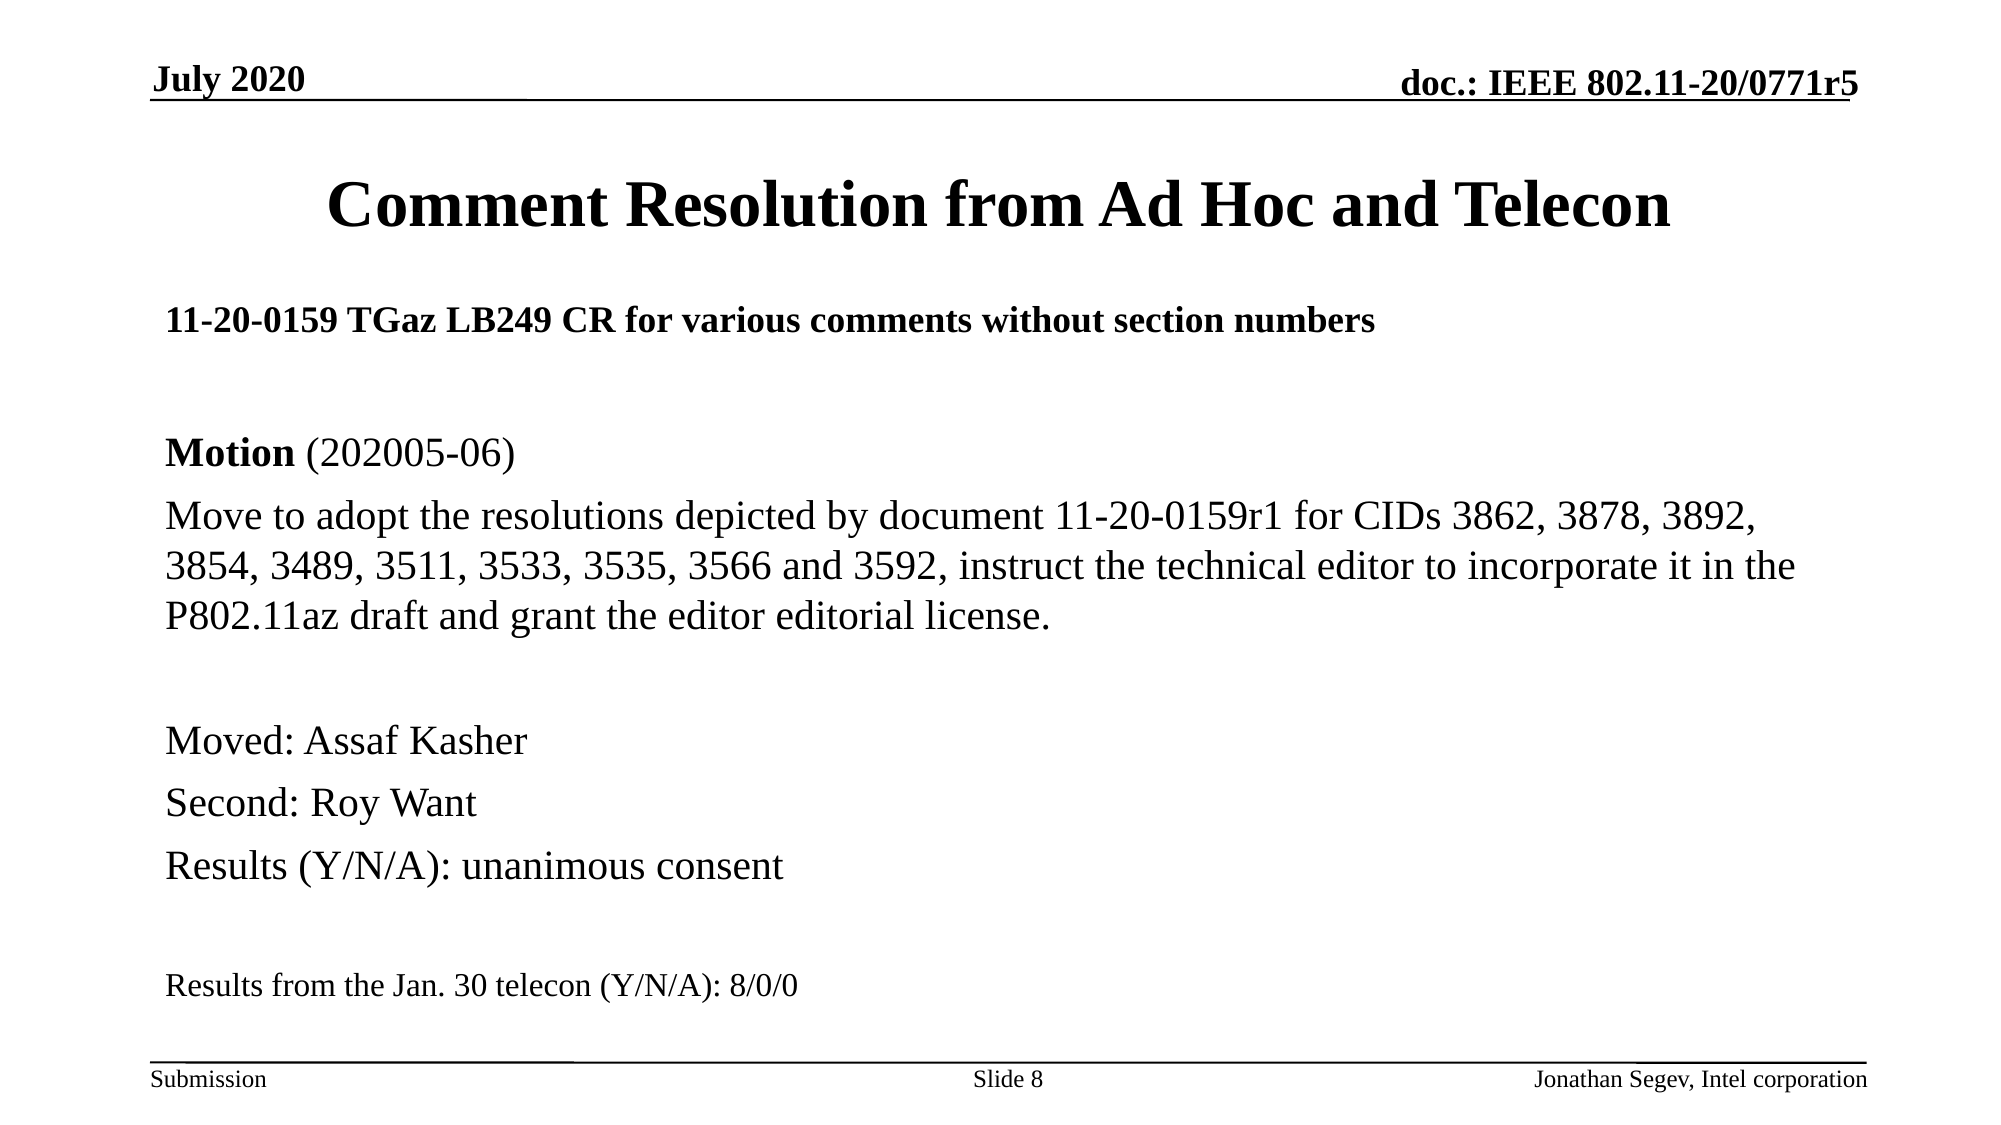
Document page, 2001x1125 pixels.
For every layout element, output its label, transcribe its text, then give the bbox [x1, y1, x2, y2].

title Comment Resolution from Ad Hoc and Telecon [149, 112, 1850, 286]
list 11-20-0159 TGaz LB249 CR for various comments without section numbers Motion (202005-06) Move to adopt the resolutions depicted by document 11-20-0159r1 for CIDs 3862, 3878, 3892, 3854, 3489, 3511, 3533, 3535, 3566 and 3592, instruct the technical editor to incorporate it in the P802.11az draft and grant the editor editorial license. Moved: Assaf Kasher Second: Roy Want Results (Y/N/A): unanimous consent Results from the Jan. 30 telecon (Y/N/A): 8/0/0 [149, 286, 1850, 1000]
footer Jonathan Segev, Intel corporation [1171, 1061, 1869, 1093]
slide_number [152, 54, 563, 100]
slide_number Slide 8 [950, 1061, 1067, 1123]
